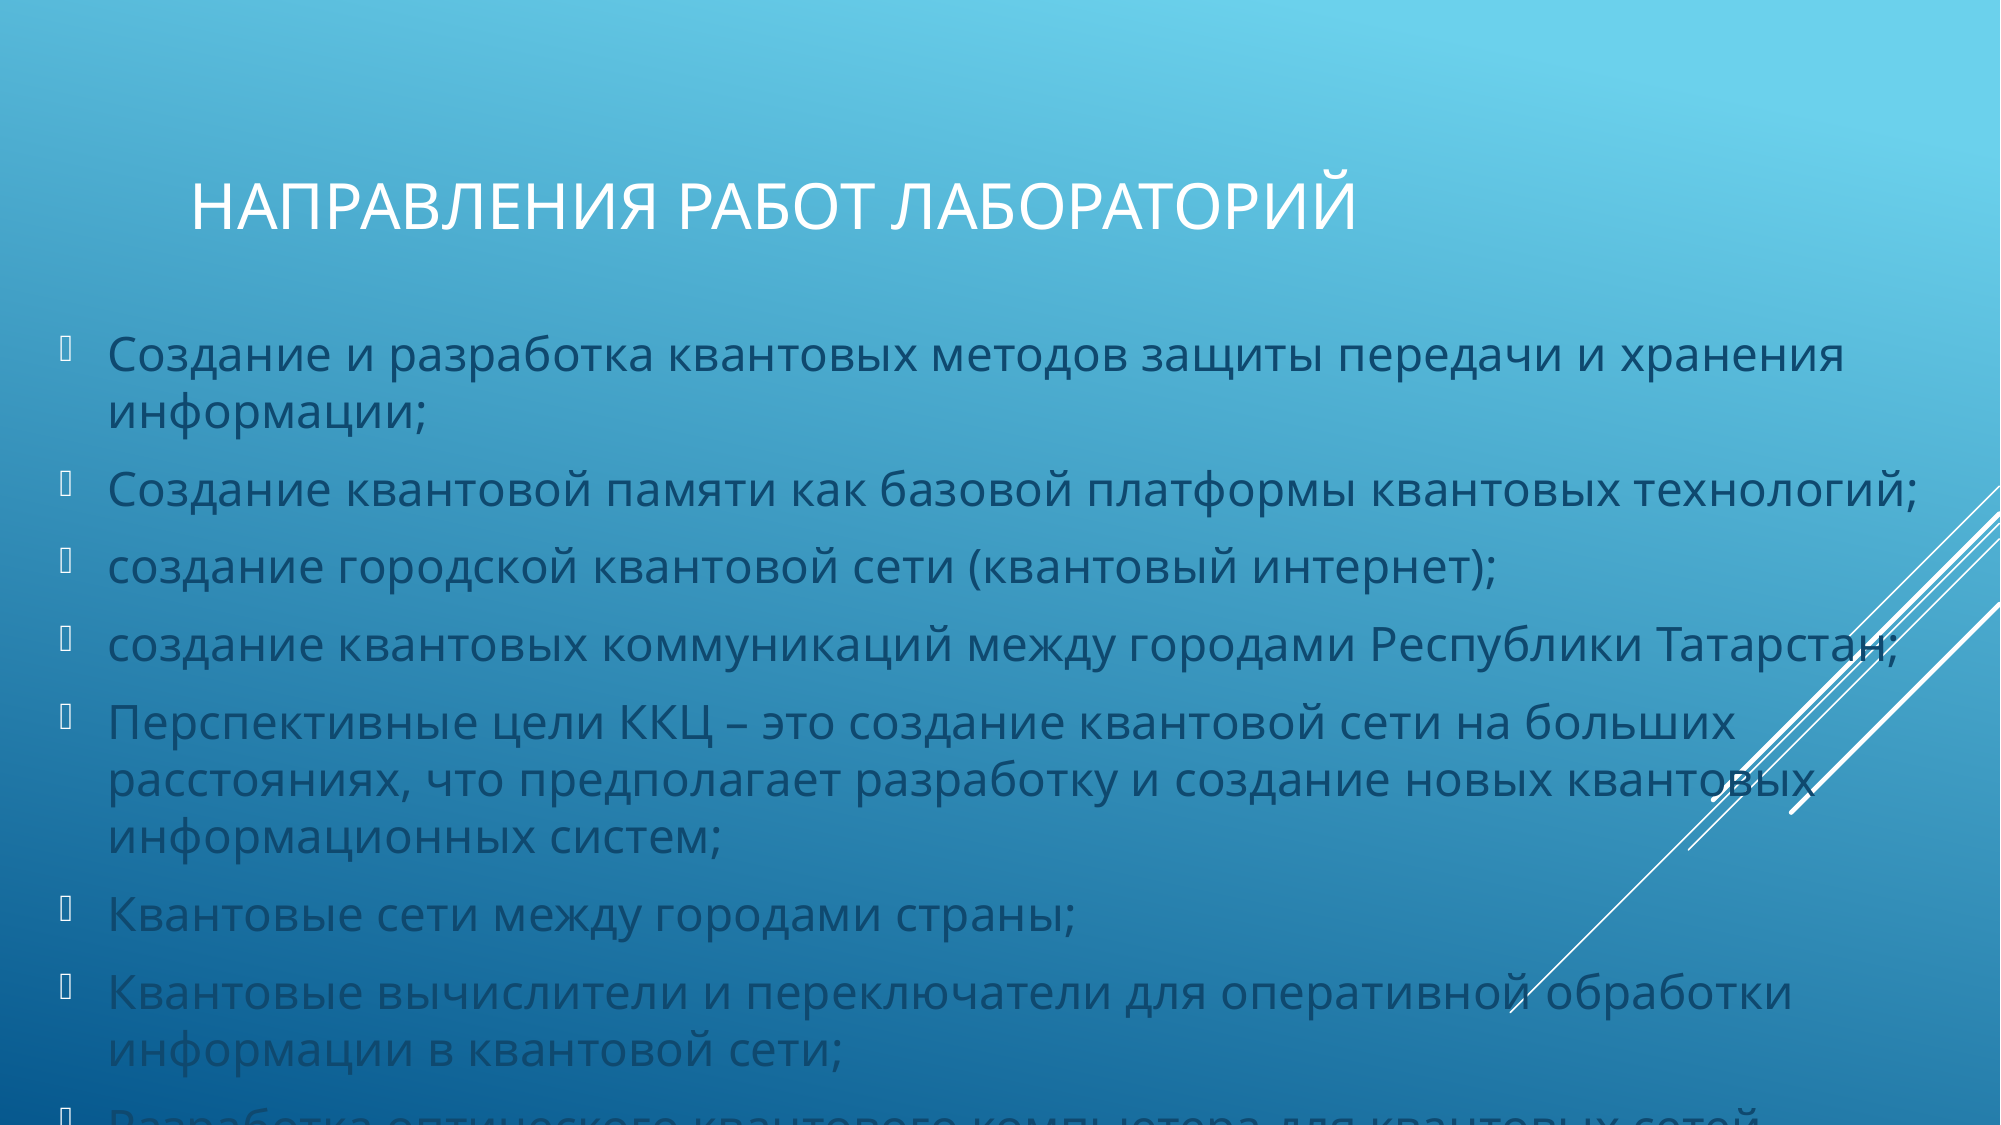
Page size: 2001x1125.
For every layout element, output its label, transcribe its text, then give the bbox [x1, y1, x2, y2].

title Направления работ лабораторий [175, 157, 1576, 251]
list Создание и разработка квантовых методов защиты передачи и хранения информации; Создание квантовой памяти как базовой платформы квантовых технологий; создание городской квантовой сети (квантовый интернет); создание квантовых коммуникаций между городами Республики Татарстан; Перспективные цели ККЦ – это создание квантовой сети на больших расстояниях, что предполагает разработку и создание новых квантовых информационных систем; Квантовые сети между городами страны; Квантовые вычислители и переключатели для оперативной обработки информации в квантовой сети; Разработка оптического квантового компьютера для квантовых сетей. [44, 251, 1956, 1125]
